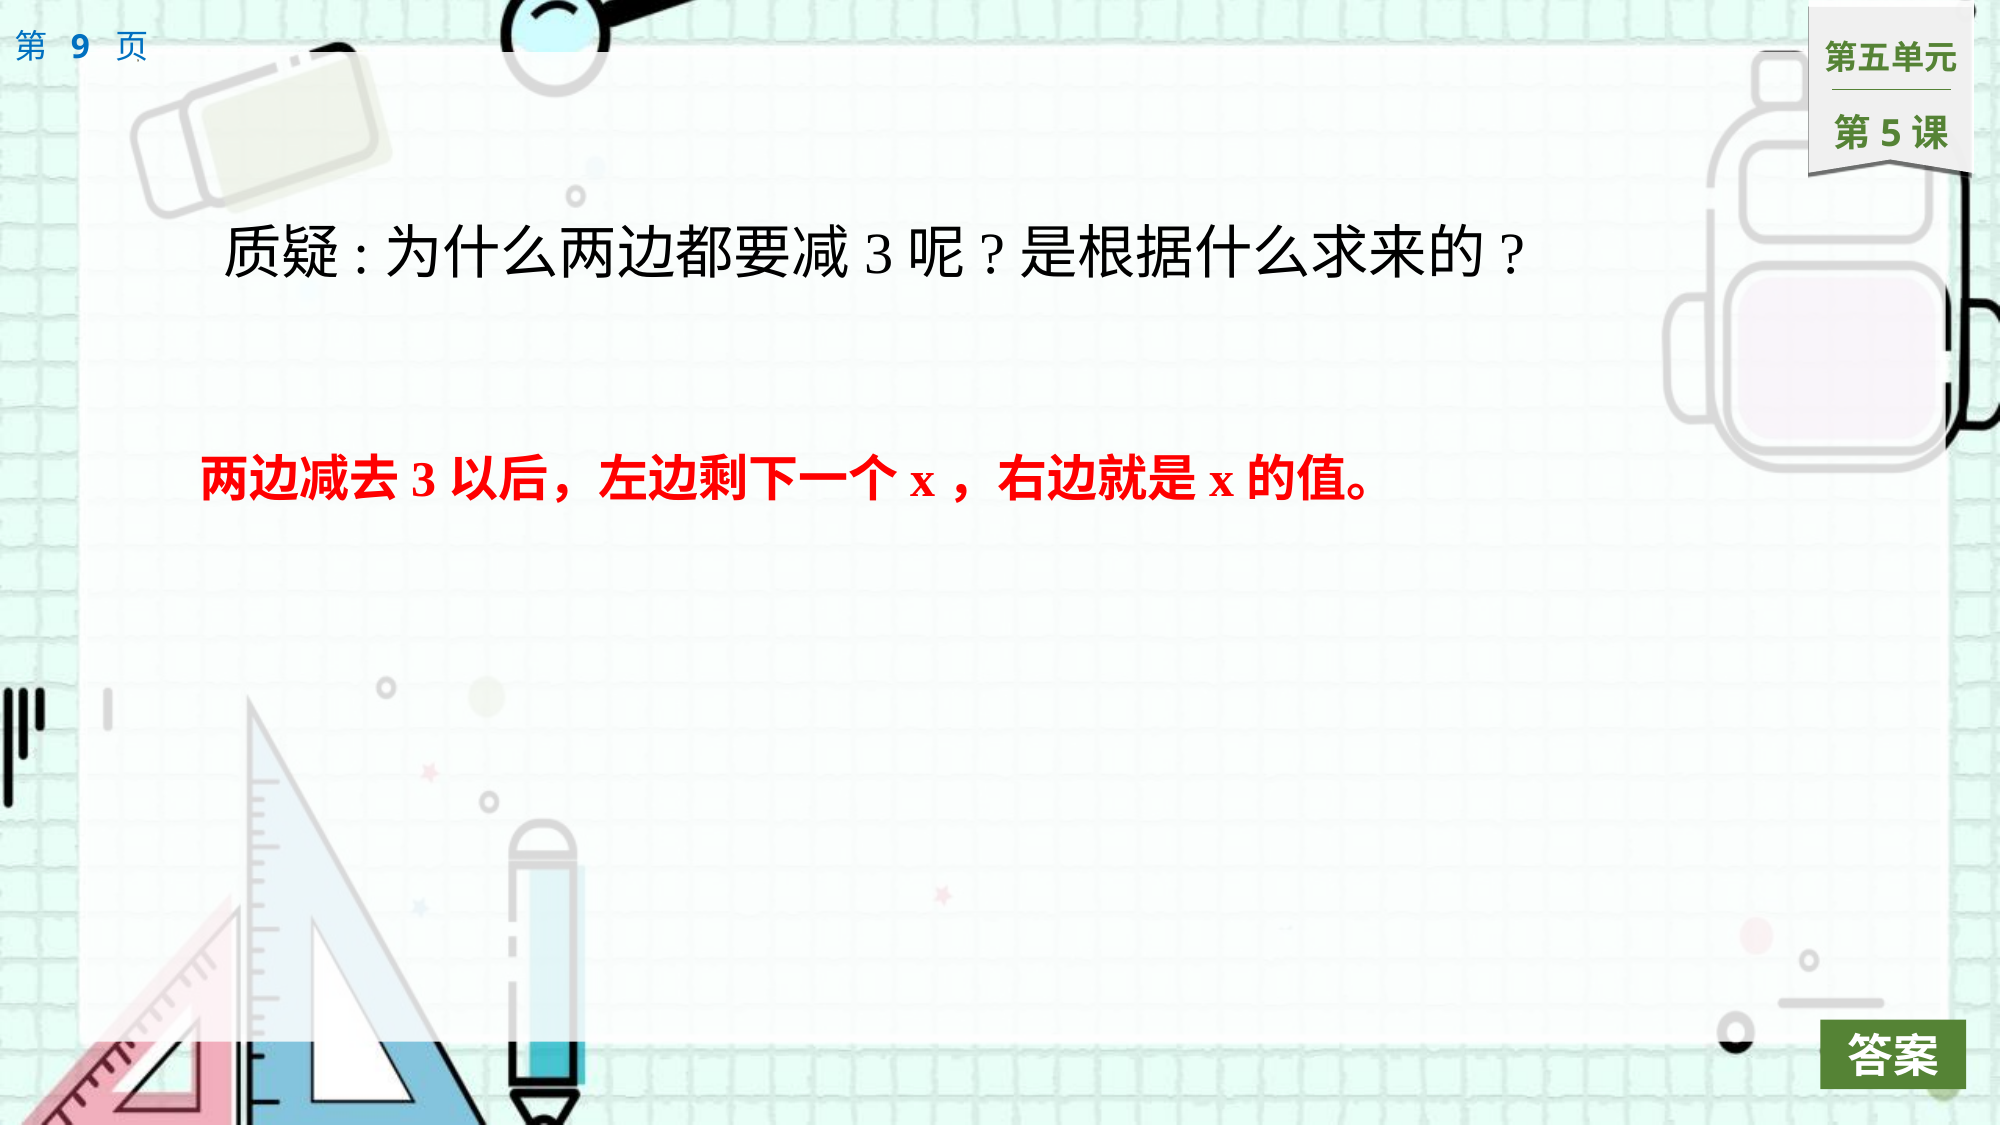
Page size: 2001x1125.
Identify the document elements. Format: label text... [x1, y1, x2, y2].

picture [0, 0, 2000, 1125]
list 质疑:为什么两边都要减3呢?是根据什么求来的? [90, 172, 1790, 1029]
picture [76, 38, 83, 46]
text_box 答案 [1820, 1019, 1967, 1090]
picture [123, 41, 140, 52]
list 两边减去3以后，左边剩下一个x，右边就是x的值。 [185, 408, 1885, 527]
picture [1946, 169, 1971, 176]
